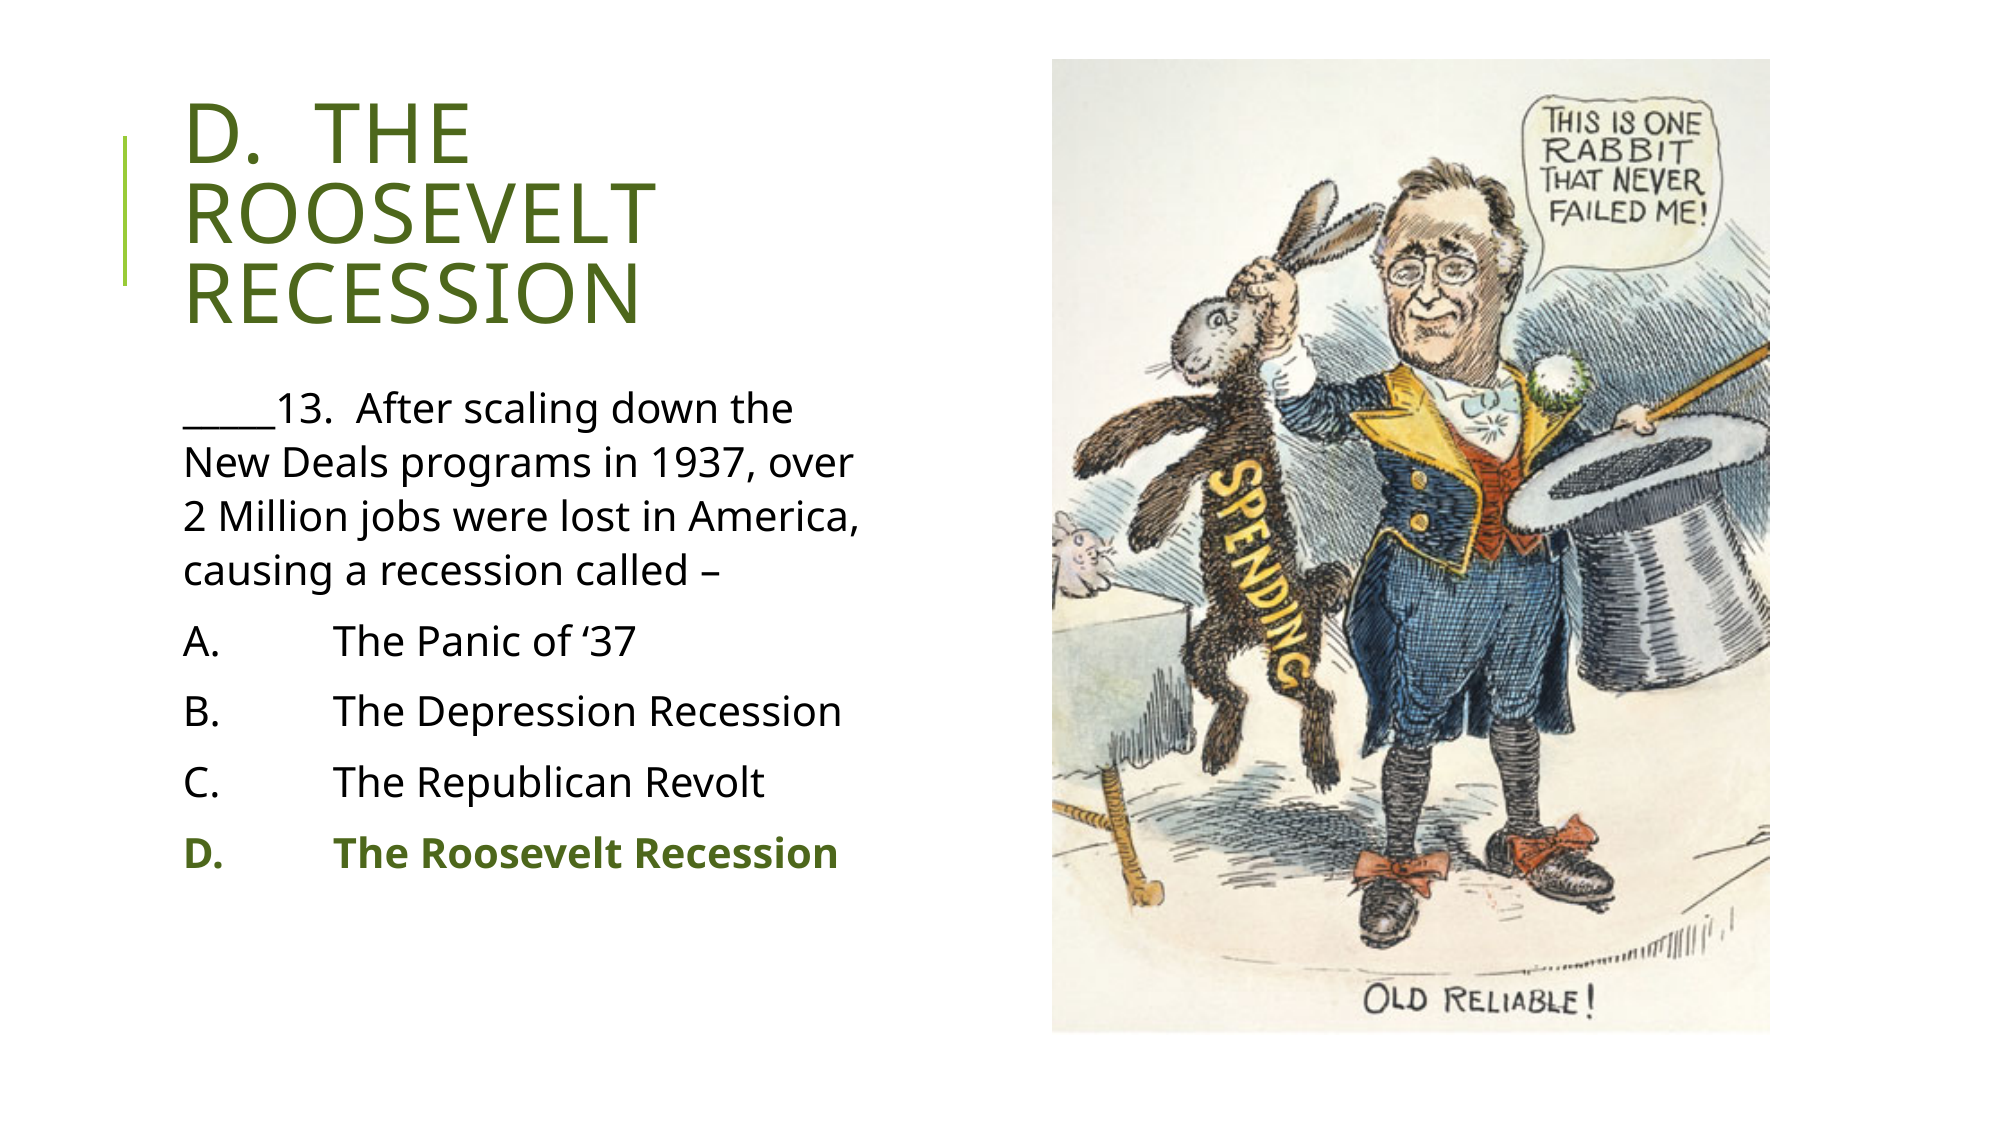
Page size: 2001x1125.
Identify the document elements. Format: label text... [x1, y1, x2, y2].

list _____13. After scaling down the New Deals programs in 1937, over 2 Million jobs were lost in America, causing a recession called – A. The Panic of ‘37 B. The Depression Recession C. The Republican Revolt D. The Roosevelt Recession [168, 370, 888, 988]
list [1052, 59, 1770, 1035]
title D. The Roosevelt recession [168, 77, 888, 363]
